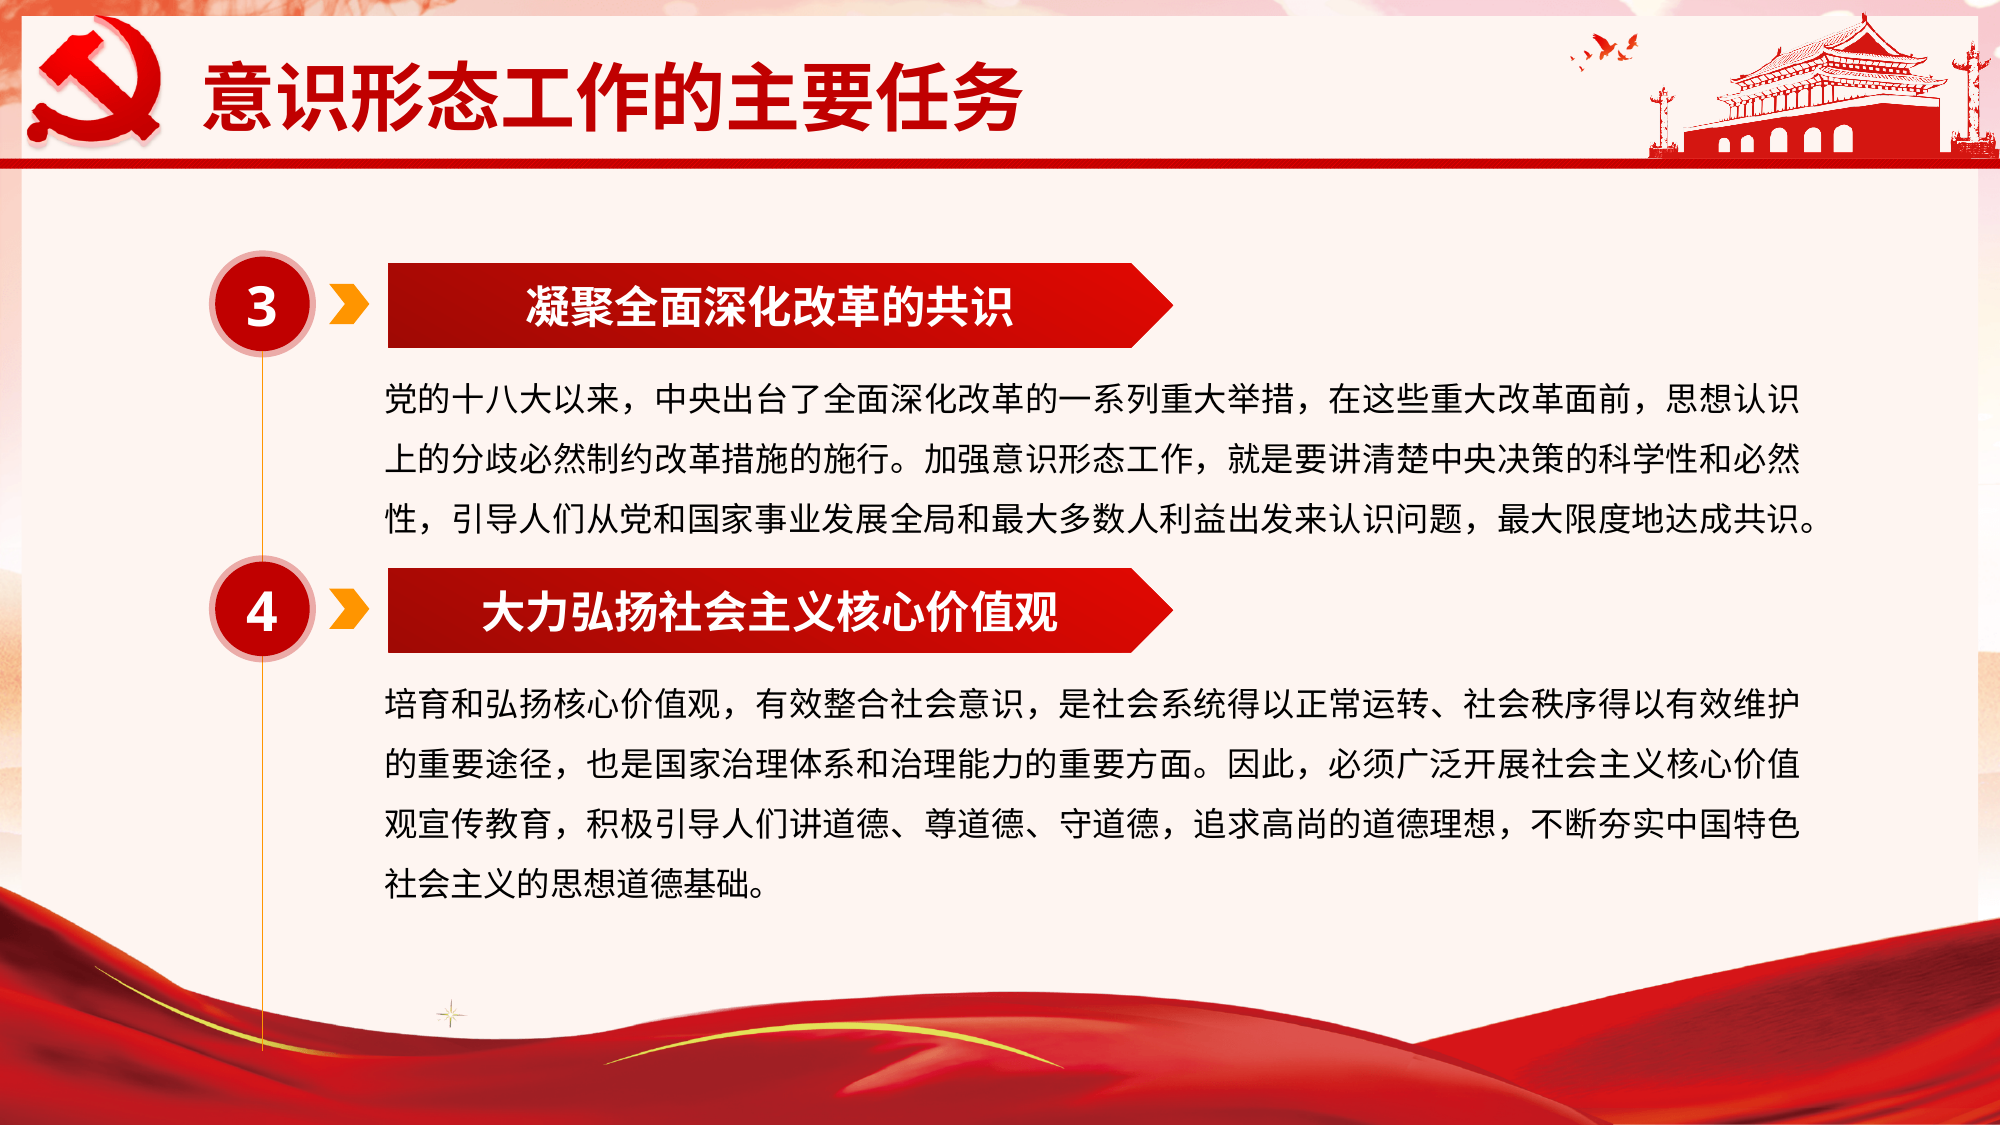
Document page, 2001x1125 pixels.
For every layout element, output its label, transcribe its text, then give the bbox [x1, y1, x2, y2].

text_box 党的十八大以来，中央出台了全面深化改革的一系列重大举措，在这些重大改革面前，思想认识上的分歧必然制约改革措施的施行。加强意识形态工作，就是要讲清楚中央决策的科学性和必然性，引导人们从党和国家事业发展全局和最大多数人利益出发来认识问题，最大限度地达成共识。 [369, 351, 1816, 546]
text_box 3 [214, 255, 311, 353]
text_box 4 [263, 560, 311, 658]
text_box [326, 282, 371, 326]
picture [0, 169, 2000, 1125]
text_box 大力弘扬社会主义核心价值观 [387, 567, 1175, 654]
text_box 4 [214, 560, 262, 658]
picture [0, 0, 2000, 159]
text_box [326, 587, 371, 631]
text_box 培育和弘扬核心价值观，有效整合社会意识，是社会系统得以正常运转、社会秩序得以有效维护的重要途径，也是国家治理体系和治理能力的重要方面。因此，必须广泛开展社会主义核心价值观宣传教育，积极引导人们讲道德、尊道德、守道德，追求高尚的道德理想，不断夯实中国特色社会主义的思想道德基础。 [369, 656, 1816, 911]
text_box 凝聚全面深化改革的共识 [387, 262, 1175, 349]
